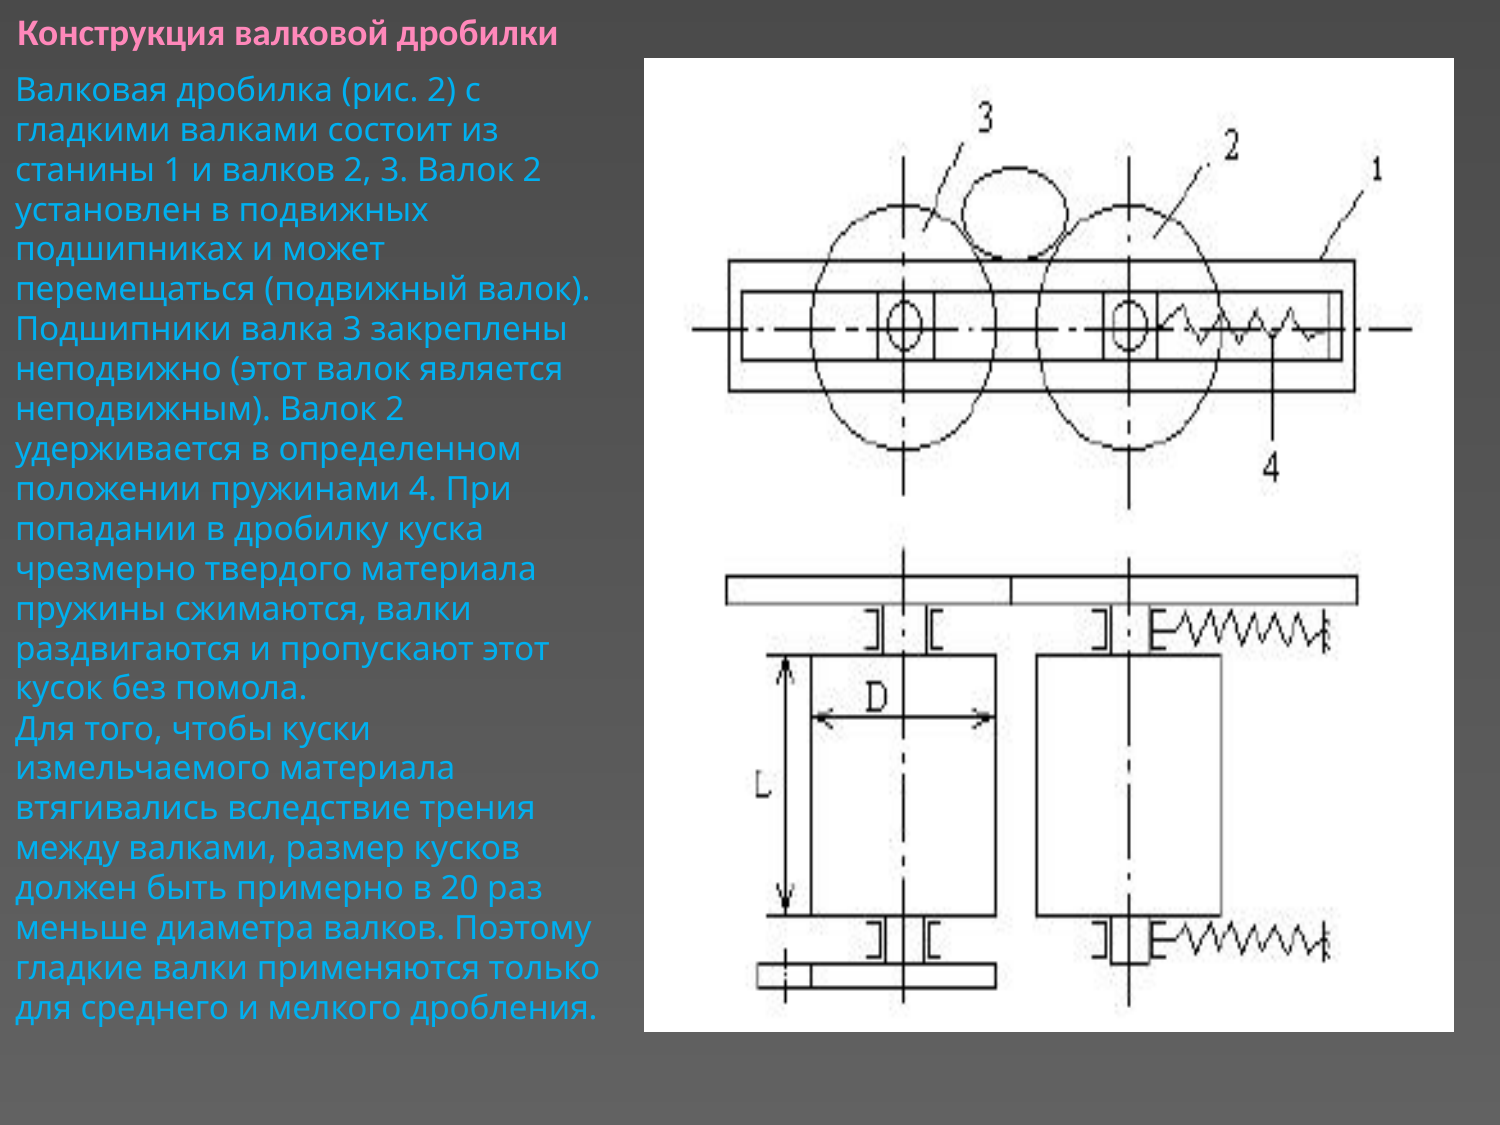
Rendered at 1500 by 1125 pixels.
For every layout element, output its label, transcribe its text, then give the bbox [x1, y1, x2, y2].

picture [643, 58, 1454, 1032]
text_box Конструкция валковой дробилки [2, 0, 574, 60]
list Валковая дробилка (рис. 2) с гладкими валками состоит из станины 1 и валков 2, 3. Валок 2 установлен в подвижных подшипниках и может перемещаться (подвижный валок). Подшипники валка 3 закреплены неподвижно (этот валок является неподвижным). Валок 2 удерживается в определенном положении пружинами 4. При попадании в дробилку куска чрезмерно твердого материала пружины сжимаются, валки раздвигаются и пропускают этот кусок без помола. Для того, чтобы куски измельчаемого материала втягивались вследствие трения между валками, размер кусков должен быть примерно в 20 раз меньше диаметра валков. Поэтому гладкие валки применяются только для среднего и мелкого дробления. [0, 60, 622, 1125]
